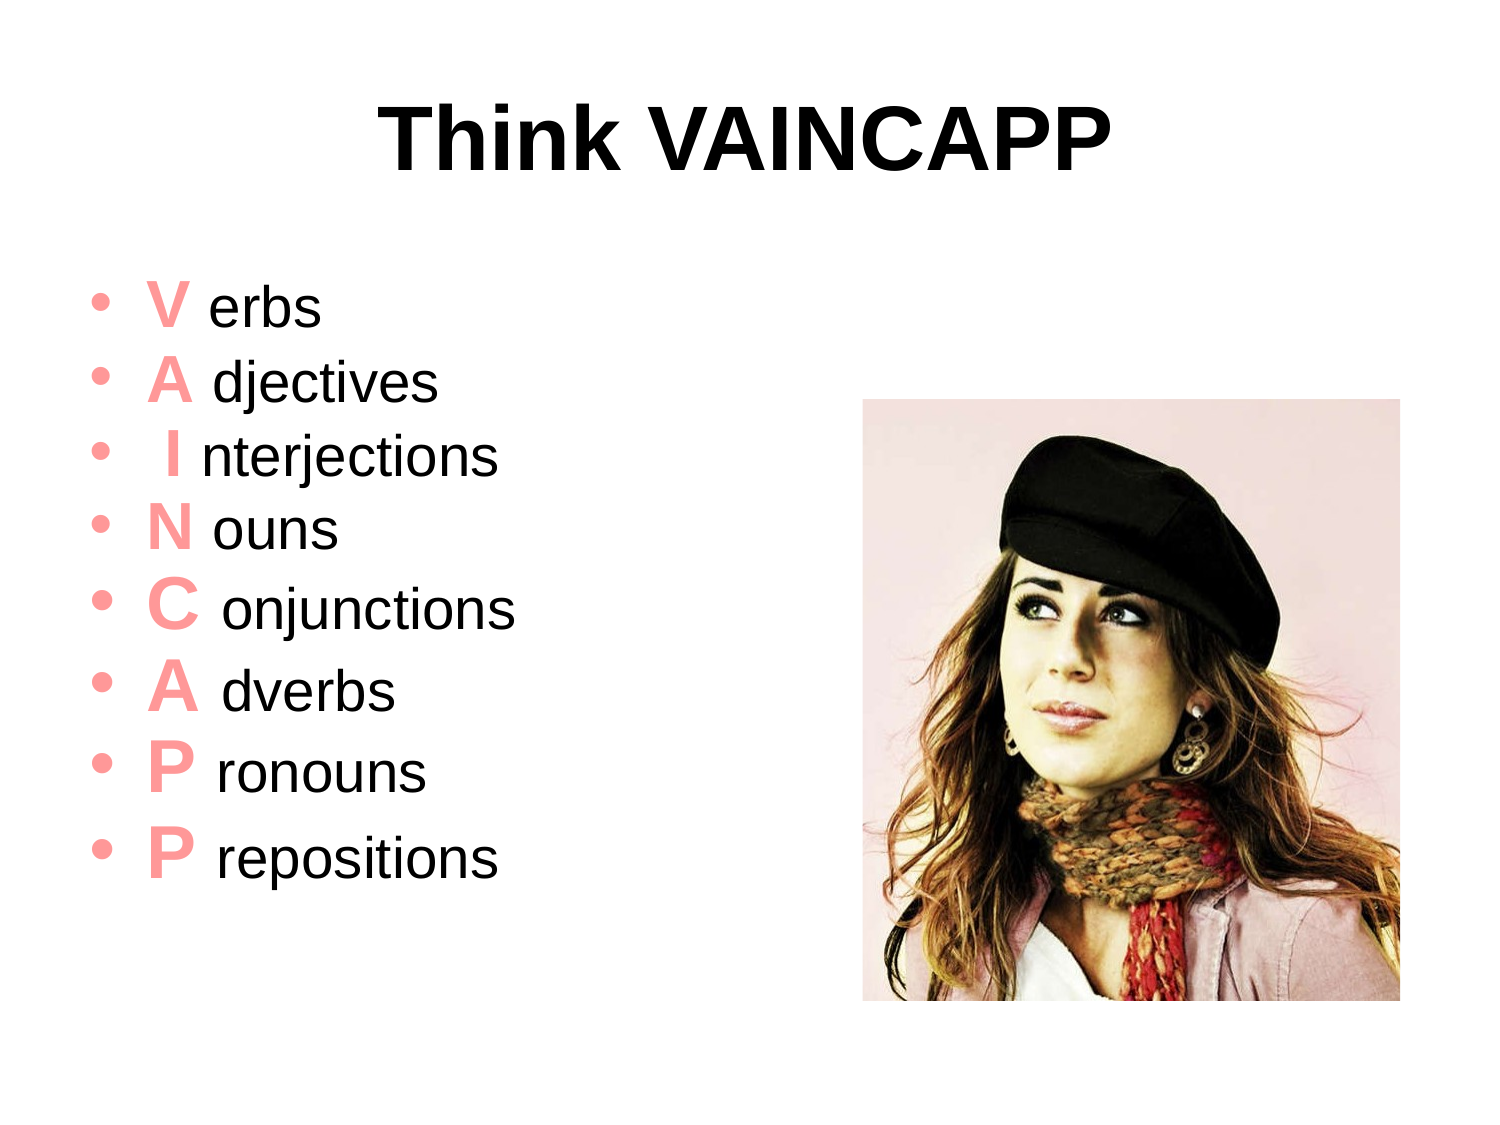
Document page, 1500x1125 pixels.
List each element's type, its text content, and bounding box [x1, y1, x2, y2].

text_box V erbs A djectives I nterjections N ouns C onjunctions A dverbs P ronouns P repositions [87, 262, 519, 894]
text_box [862, 399, 1401, 1001]
title Think VAINCAPP [375, 76, 1124, 267]
